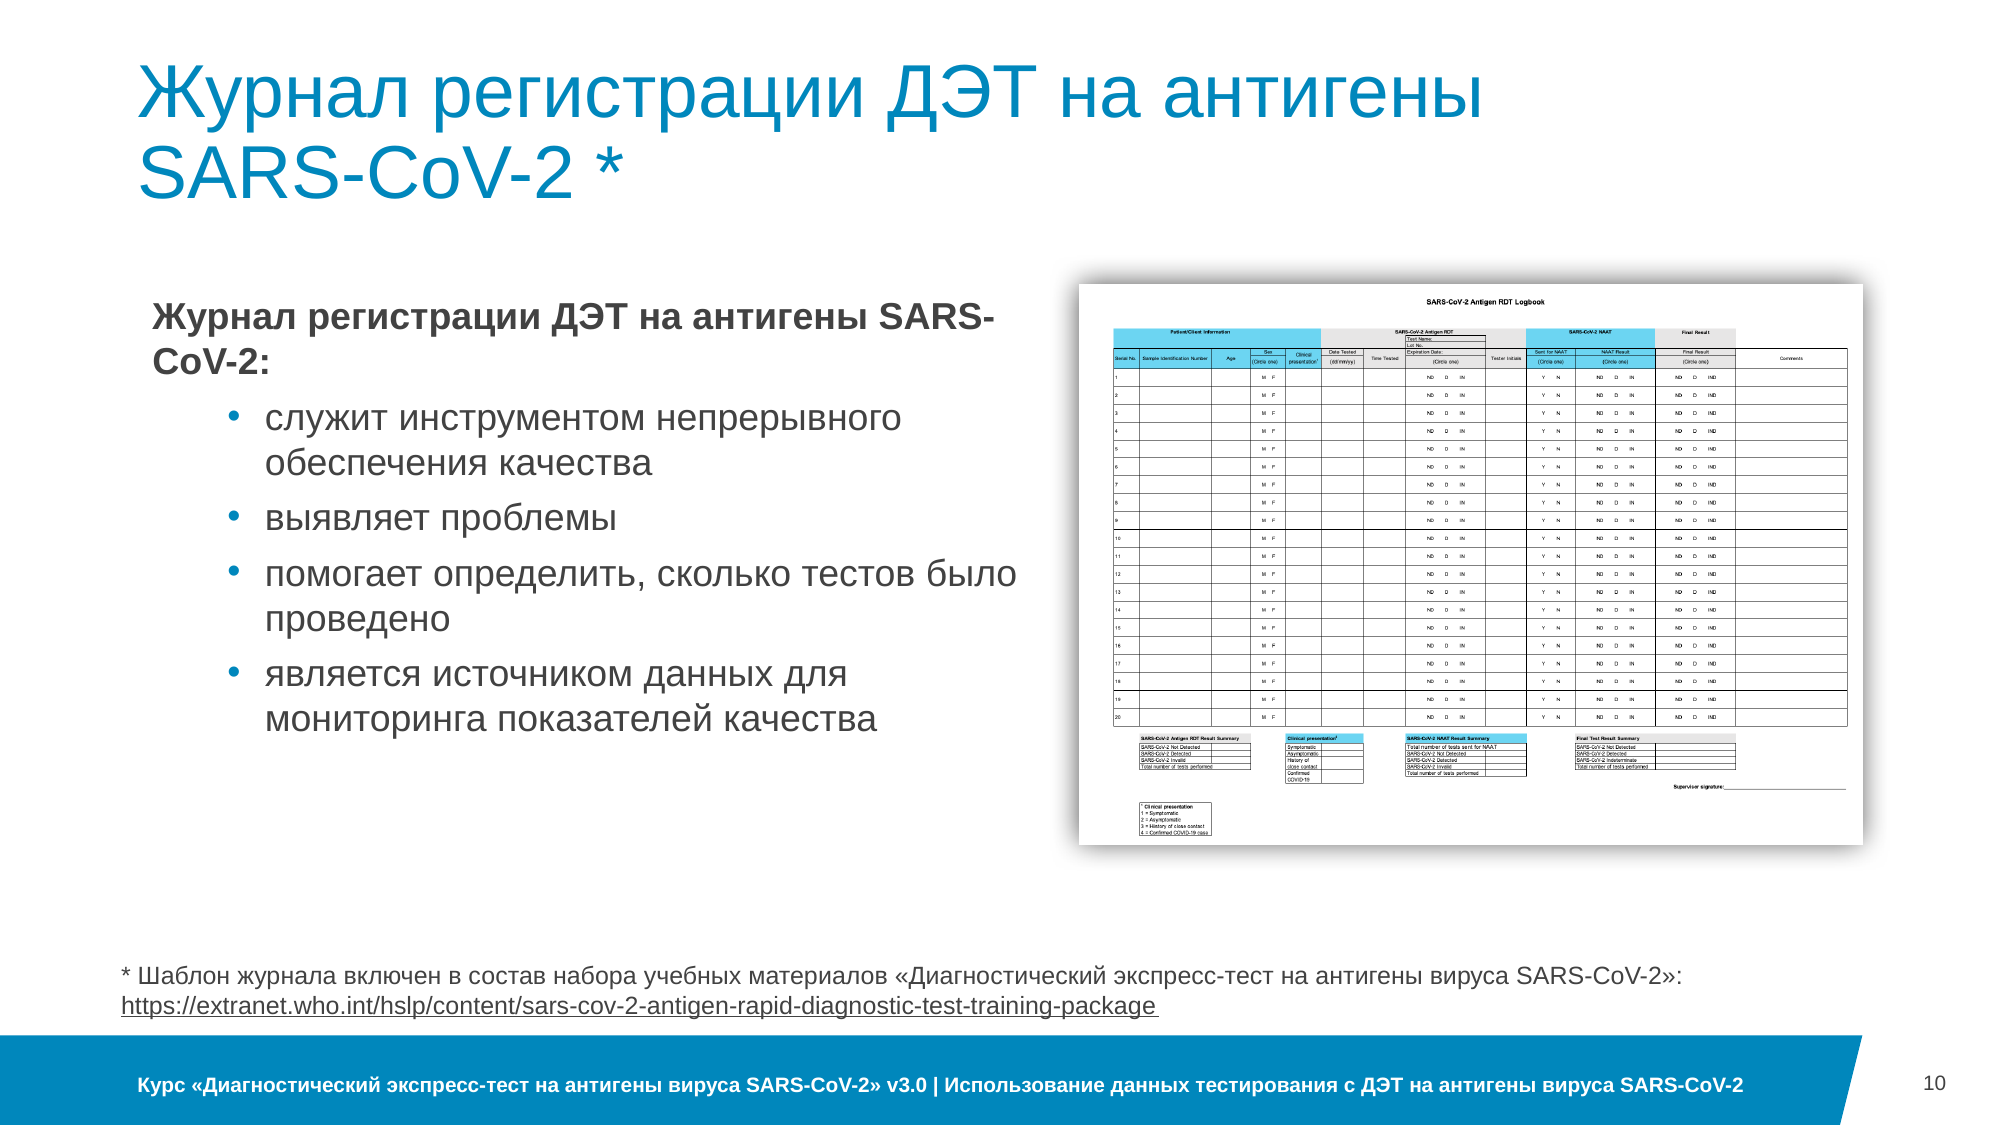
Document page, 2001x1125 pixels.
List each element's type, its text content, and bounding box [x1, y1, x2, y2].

list Журнал регистрации ДЭТ на антигены SARS-CoV-2: служит инструментом непрерывного обеспечения качества выявляет проблемы помогает определить, сколько тестов было проведено является источником данных для мониторинга показателей качества [137, 284, 1064, 952]
text_box * Шаблон журнала включен в состав набора учебных материалов «Диагностический экспресс-тест на антигены вируса SARS-CoV-2»: https://extranet.who.int/hslp/content/sars-cov-2-antigen-rapid-diagnostic-test-training-package [106, 952, 1766, 1028]
title Журнал регистрации ДЭТ на антигены SARS-CoV-2 * [137, 59, 1706, 215]
slide_number 10 [1862, 1035, 1947, 1125]
picture [1079, 284, 1863, 846]
footer Курс «Диагностический экспресс-тест на антигены вируса SARS-CoV-2» v3.0 | Использование данных тестирования с ДЭТ на антигены вируса SARS-CoV-2 [137, 1042, 1815, 1125]
